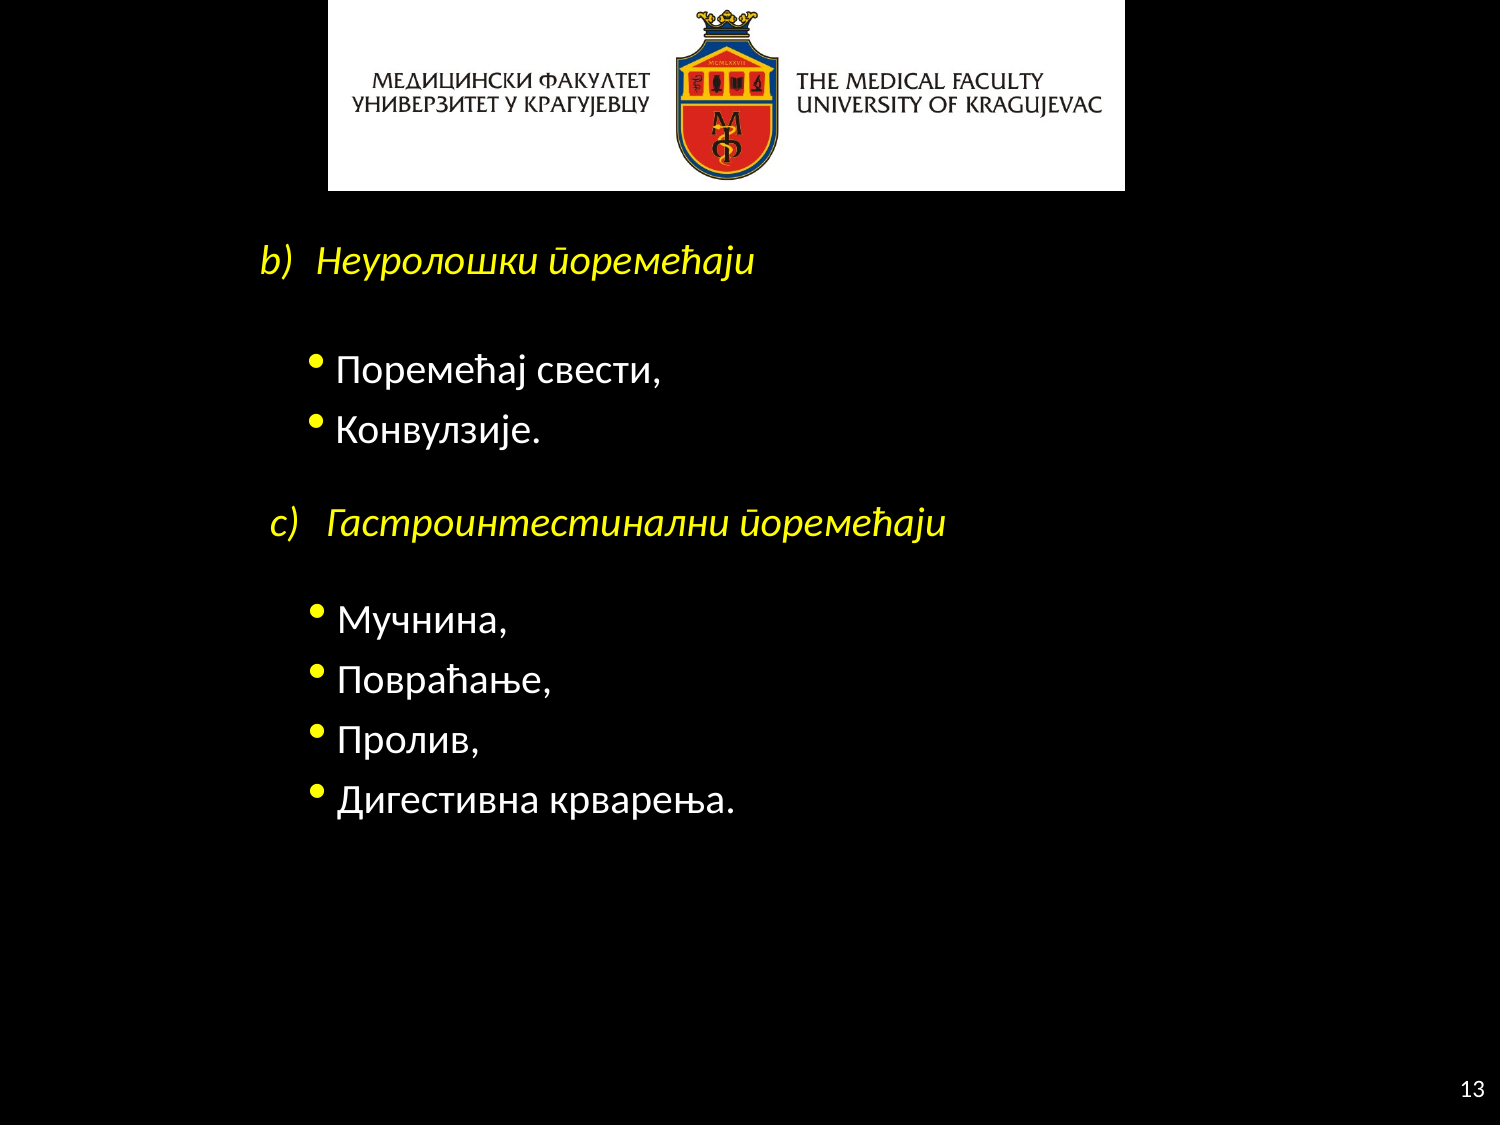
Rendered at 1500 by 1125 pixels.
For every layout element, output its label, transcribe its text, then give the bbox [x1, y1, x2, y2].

picture [328, 0, 1125, 191]
text_box Поремећај свести, Конвулзије. [292, 324, 678, 460]
text_box Мучнина, Повраћање, Пролив, Дигестивна крварења. [293, 574, 752, 830]
slide_number 13 [1187, 1050, 1500, 1125]
text_box Гастроинтестинални поремећаји [254, 487, 962, 553]
text_box Неуролошки поремећаји [244, 224, 771, 290]
